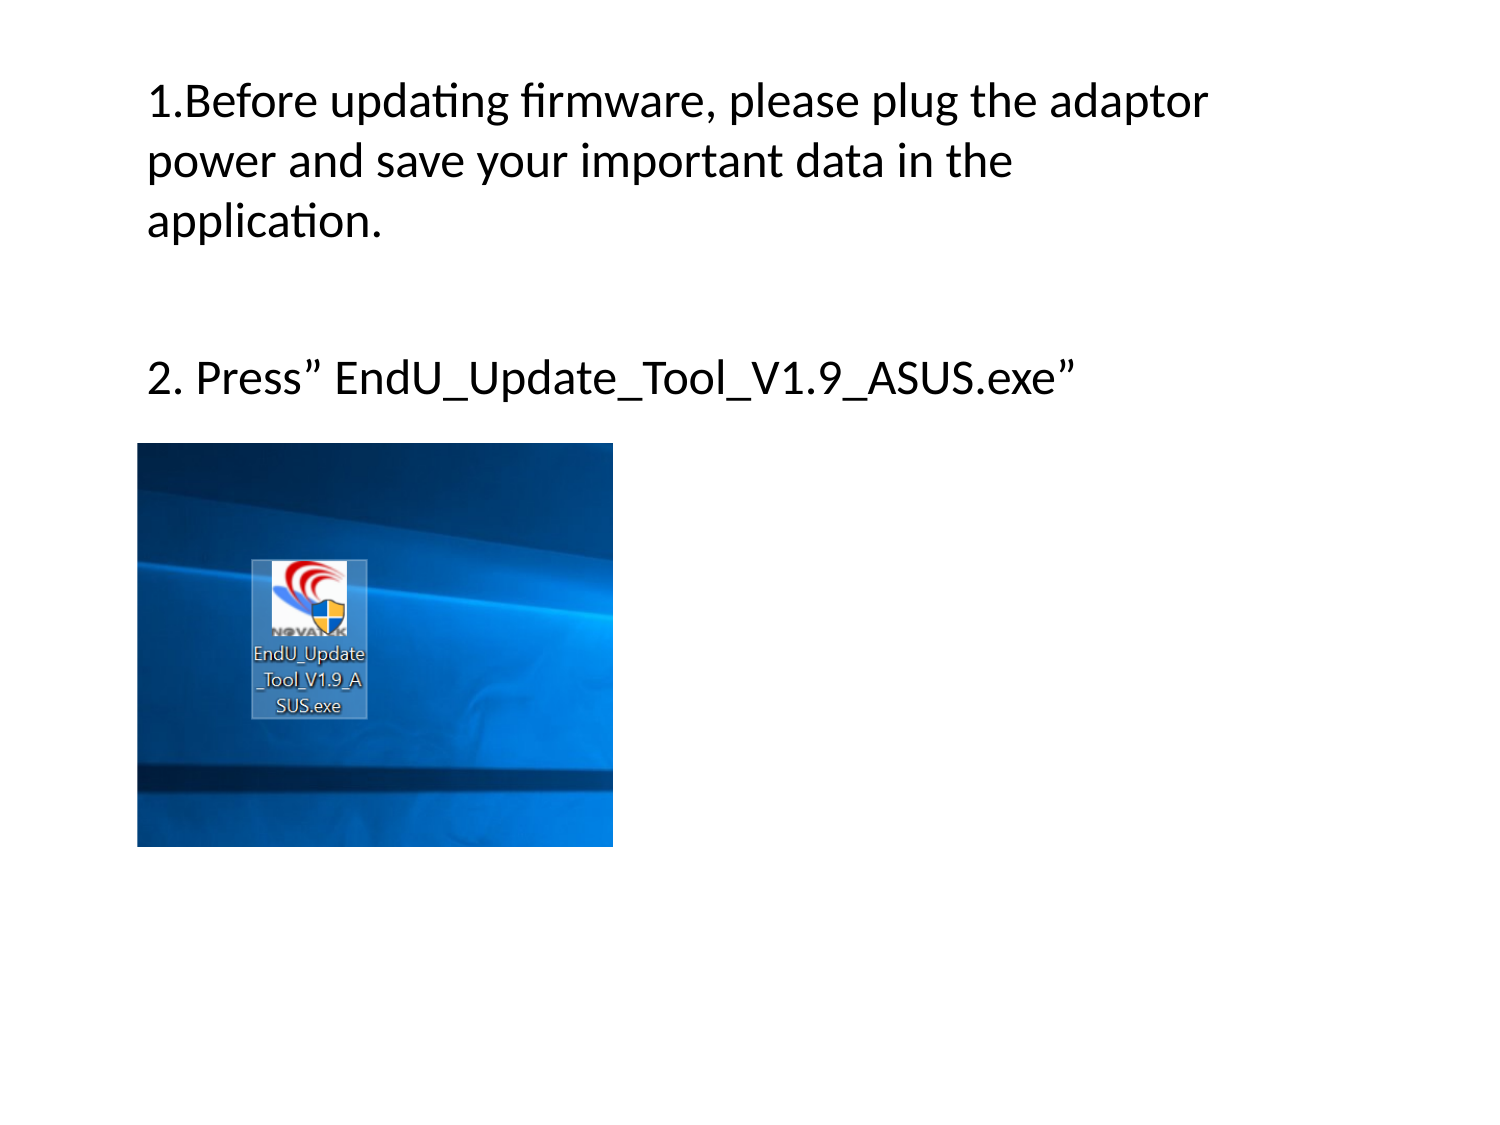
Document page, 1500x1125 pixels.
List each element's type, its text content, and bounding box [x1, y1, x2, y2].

text_box 2. Press” EndU_Update_Tool_V1.9_ASUS.exe” [131, 337, 1257, 412]
picture [137, 443, 614, 847]
text_box 1.Before updating firmware, please plug the adaptor power and save your important data in the application. [131, 60, 1257, 256]
